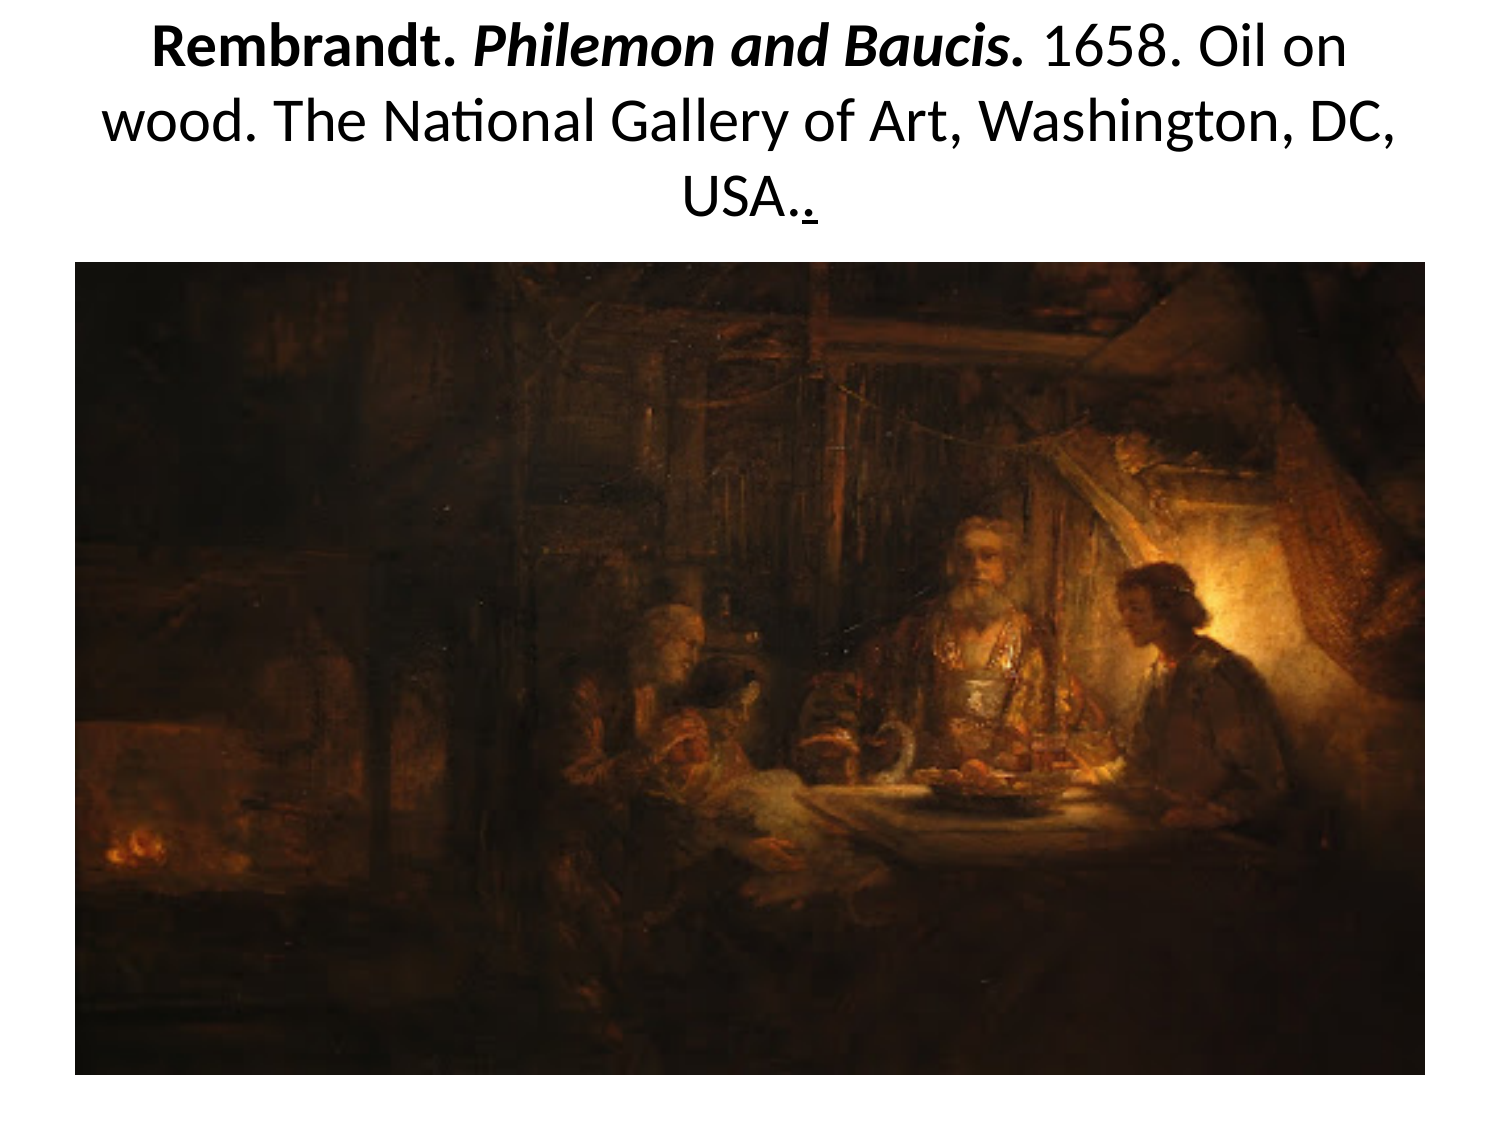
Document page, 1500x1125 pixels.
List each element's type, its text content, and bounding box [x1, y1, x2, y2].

picture [74, 262, 1426, 1076]
title Rembrandt. Philemon and Baucis. 1658. Oil on wood. The National Gallery of Art, Washington, DC, USA.. [75, 45, 1425, 261]
